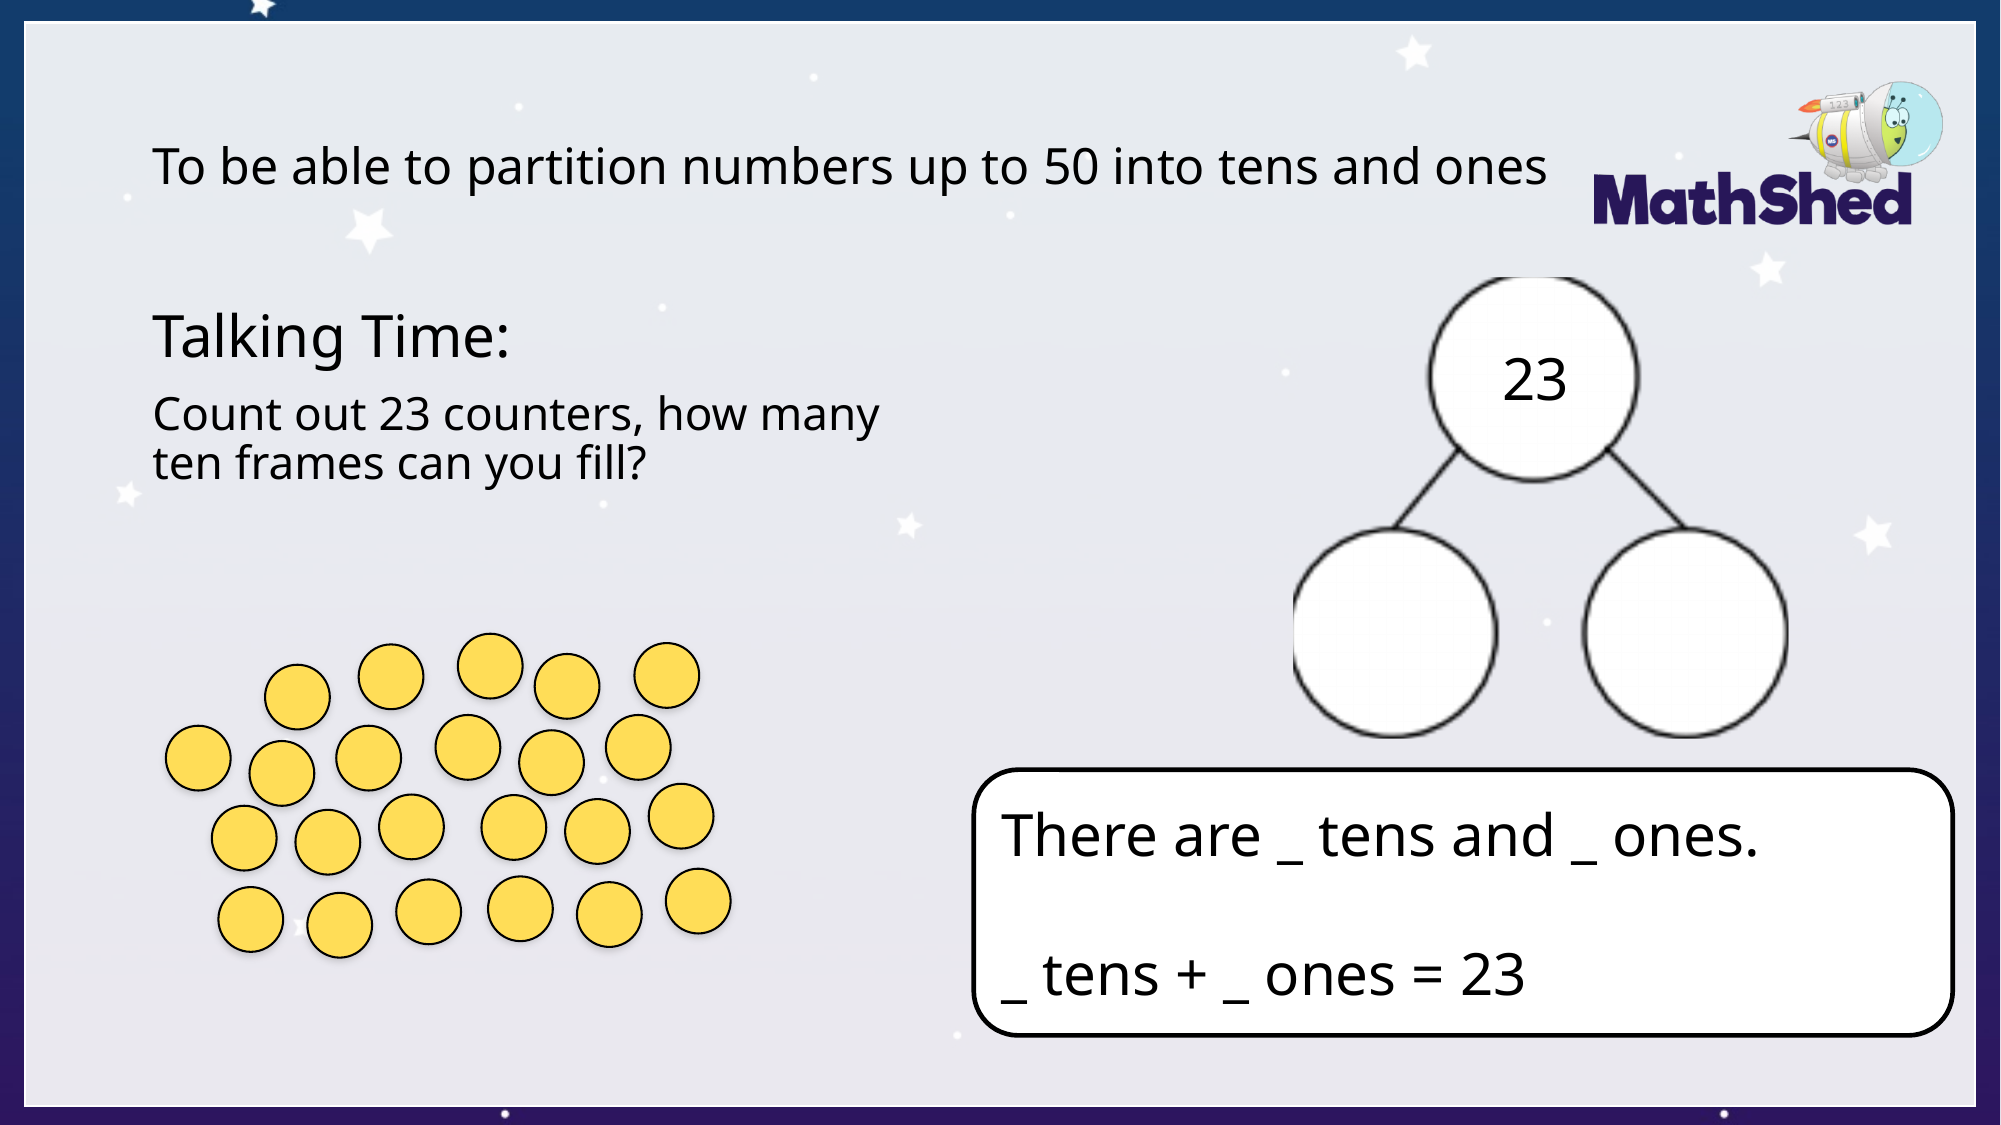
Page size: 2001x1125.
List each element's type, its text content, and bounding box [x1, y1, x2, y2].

text_box [576, 882, 642, 947]
text_box [605, 714, 671, 780]
picture [0, 0, 2001, 1125]
text_box [435, 714, 501, 780]
text_box [165, 725, 231, 791]
text_box [218, 887, 284, 952]
text_box [358, 644, 424, 710]
text_box [481, 795, 547, 860]
text_box [665, 868, 731, 934]
text_box There are _ tens and _ ones. _ tens + _ ones = 23 [972, 768, 1954, 1037]
text_box [265, 664, 330, 730]
text_box [519, 730, 584, 796]
list Talking Time: Count out 23 counters, how many ten frames can you fill? [137, 299, 923, 1014]
text_box [488, 876, 553, 942]
text_box [565, 799, 630, 864]
text_box [379, 794, 444, 860]
text_box [396, 879, 462, 945]
text_box [211, 805, 277, 871]
text_box [648, 783, 714, 849]
text_box [295, 809, 361, 875]
title To be able to partition numbers up to 50 into tens and ones [137, 59, 1578, 278]
text_box [634, 643, 700, 708]
text_box [336, 725, 402, 791]
text_box [307, 892, 373, 958]
text_box [457, 633, 523, 699]
text_box [249, 741, 315, 806]
text_box [534, 653, 600, 719]
